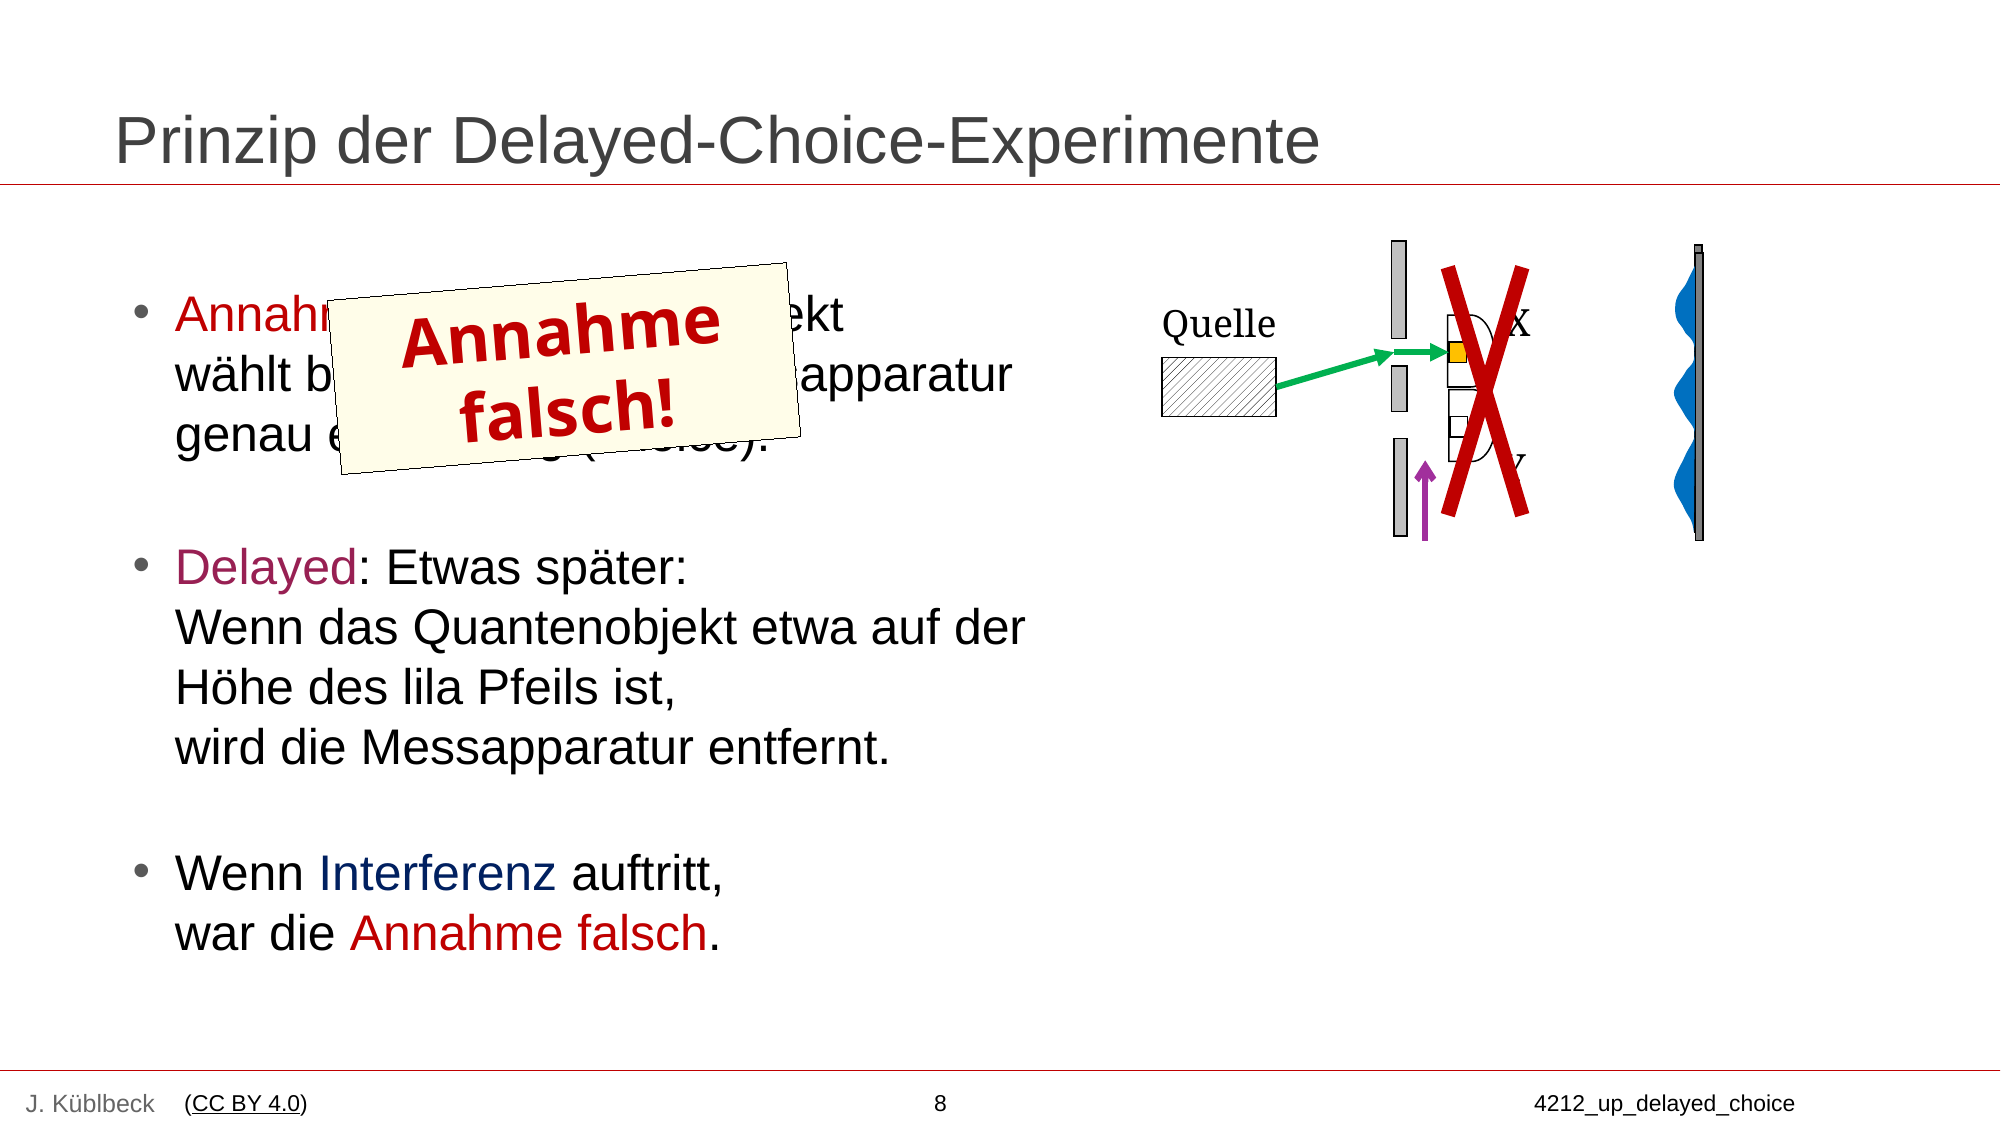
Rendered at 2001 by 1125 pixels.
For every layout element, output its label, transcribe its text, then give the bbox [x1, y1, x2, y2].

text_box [1673, 252, 1704, 541]
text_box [1153, 240, 1703, 537]
list Annahme: Das Quantenobjekt wählt bei vorhandener Messapparatur genau einen Weg (choice). Delayed: Etwas später: Wenn das Quantenobjekt etwa auf der Höhe des lila Pfeils ist, wird die Messapparatur entfernt. Wenn Interferenz auftritt, war die Annahme falsch. [99, 208, 1100, 1035]
text_box Annahme falsch! [327, 262, 801, 475]
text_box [1447, 266, 1523, 516]
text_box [1276, 351, 1395, 388]
title Prinzip der Delayed-Choice-Experimente [99, 90, 1900, 185]
